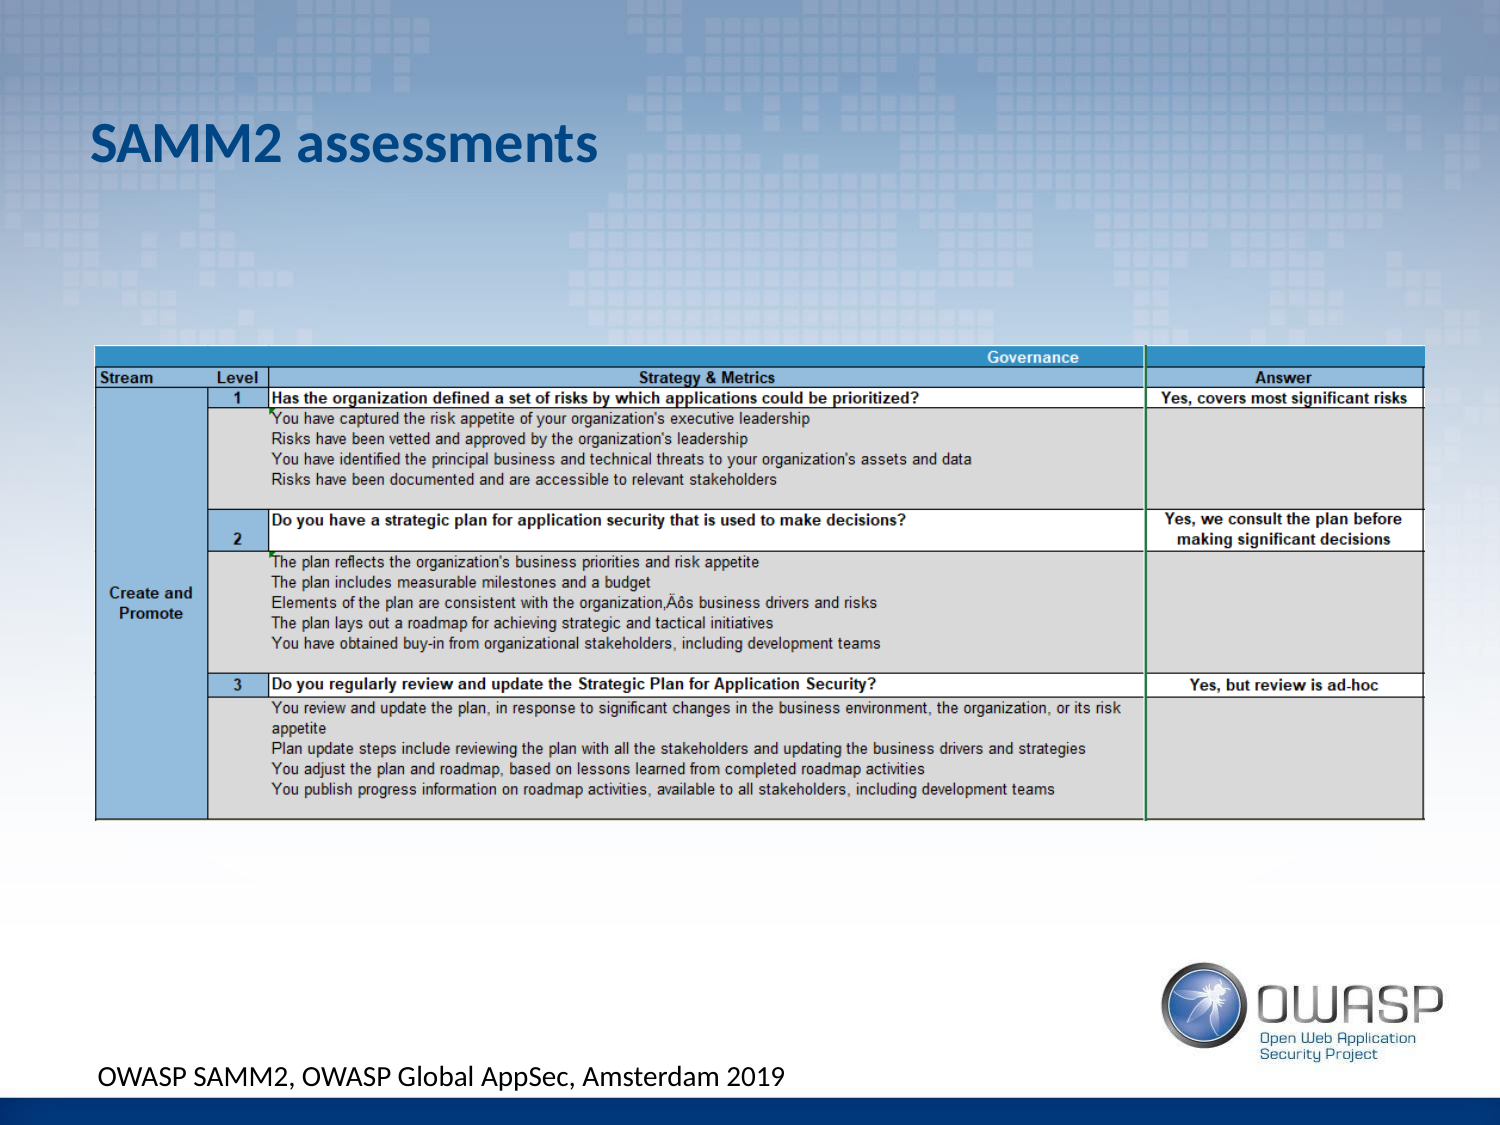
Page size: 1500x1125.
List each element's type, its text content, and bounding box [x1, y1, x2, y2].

title SAMM2 assessments [75, 45, 1425, 233]
picture [0, 0, 1500, 1125]
text_box OWASP SAMM2, OWASP Global AppSec, Amsterdam 2019 [0, 1042, 884, 1103]
